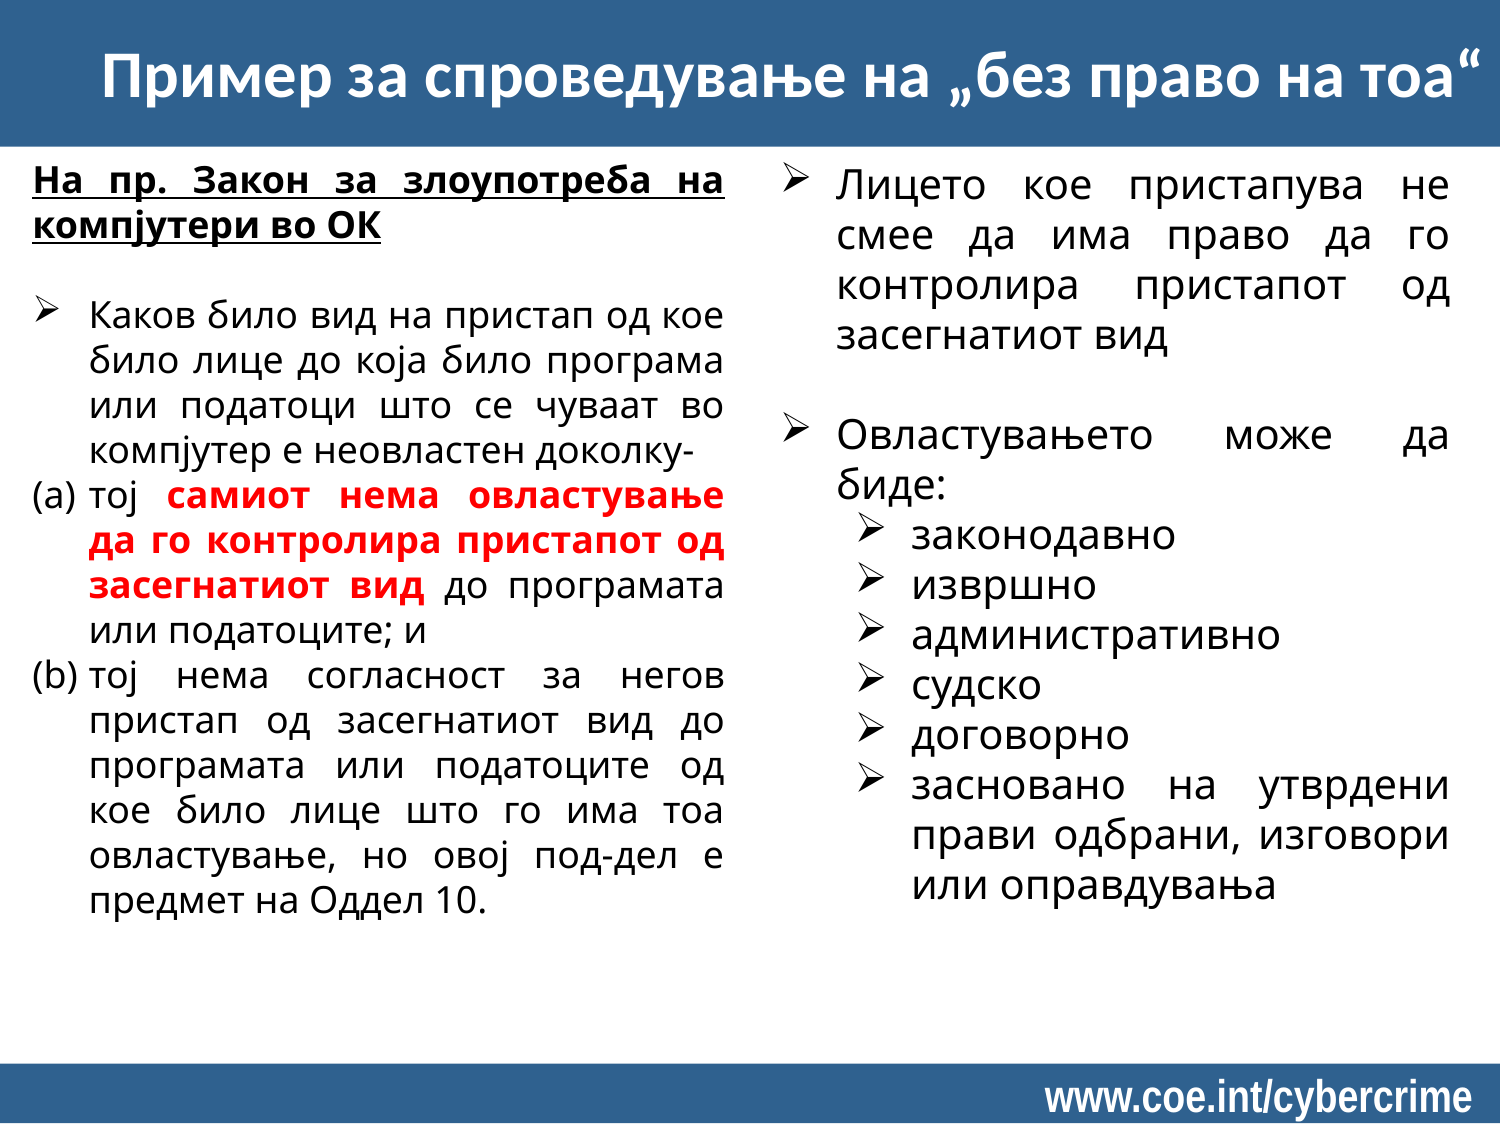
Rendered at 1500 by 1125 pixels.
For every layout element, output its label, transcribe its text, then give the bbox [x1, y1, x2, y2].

picture [0, 0, 175, 143]
text_box Лицето кое пристапува не смее да има право да го контролира пристапот од засегнатиот вид Овластувањето може да биде: законодавно извршно административно судско договорно засновано на утврдени прави одбрани, изговори или оправдувања [764, 150, 1465, 966]
text_box www.coe.int/cybercrime [1030, 1059, 1500, 1125]
text_box [0, 1062, 1030, 1125]
text_box На пр. Закон за злоупотреба на компјутери во ОК Каков било вид на пристап од кое било лице до која било програма или податоци што се чуваат во компјутер е неовластен доколку- тој самиот нема овластување да го контролира пристапот од засегнатиот вид до програмата или податоците; и тој нема согласност за негов пристап од засегнатиот вид до програмата или податоците од кое било лице што го има тоа овластување, но овој под-дел е предмет на Оддел 10. [17, 149, 740, 929]
text_box Пример за спроведување на „без право на тоа“ [176, 0, 1500, 149]
